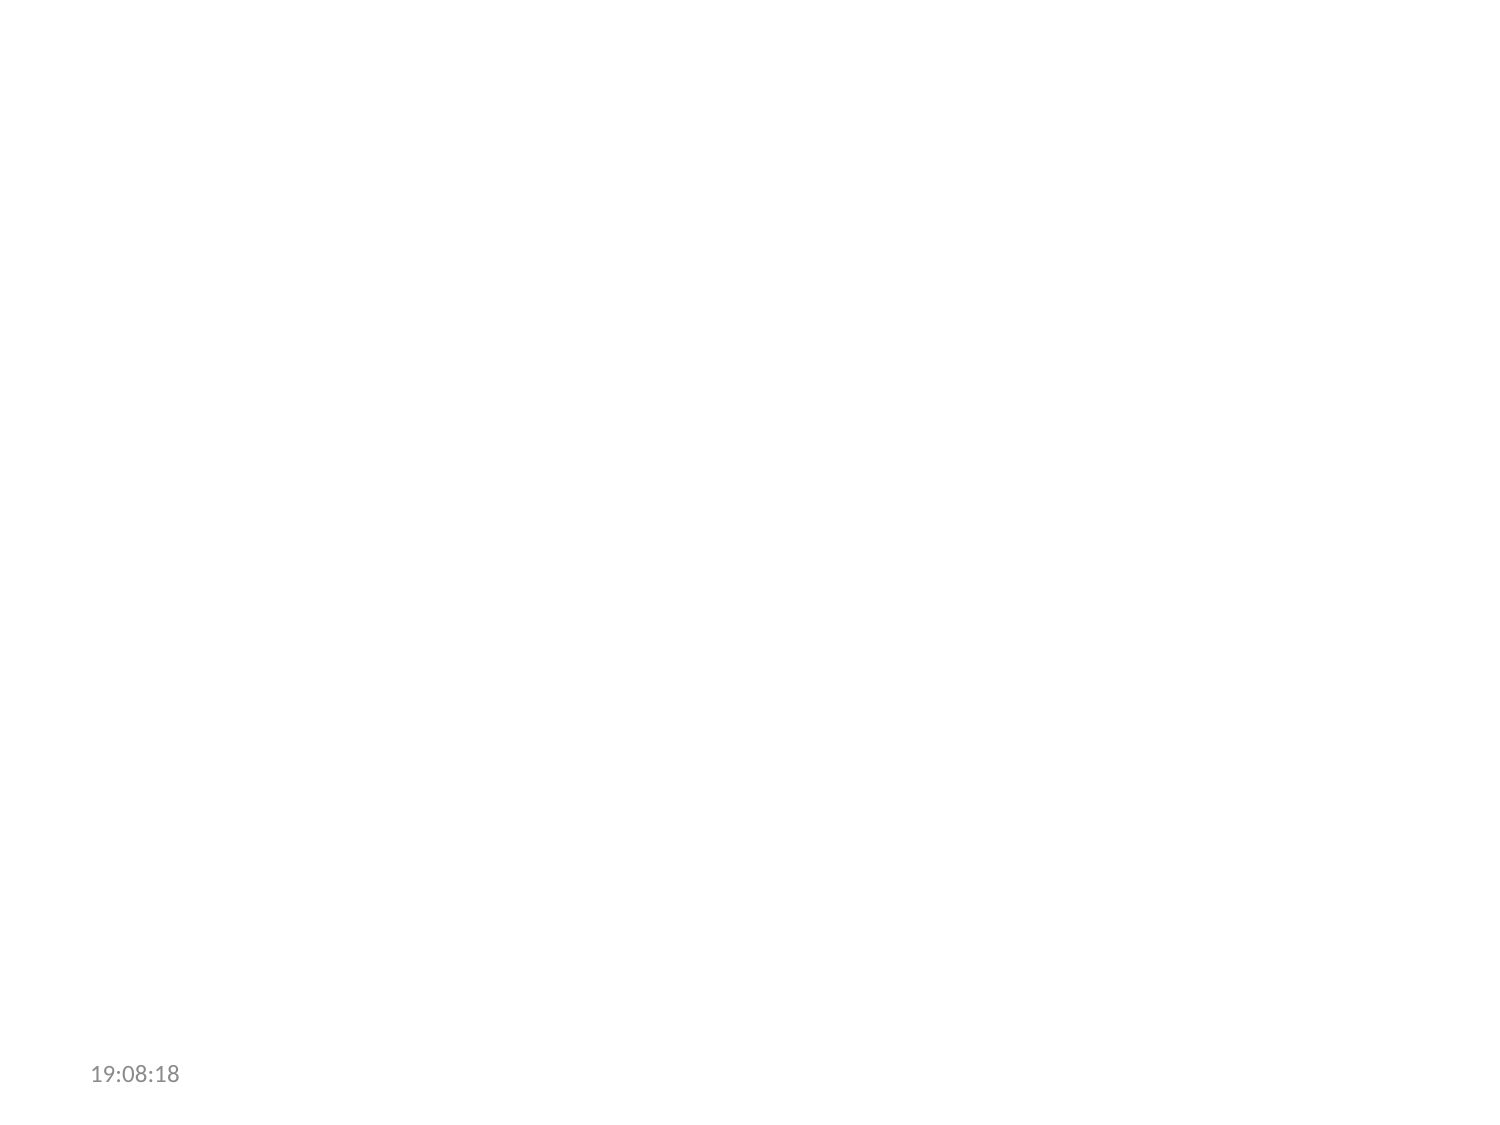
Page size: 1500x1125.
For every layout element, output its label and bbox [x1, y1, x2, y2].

slide_number [75, 1042, 425, 1103]
